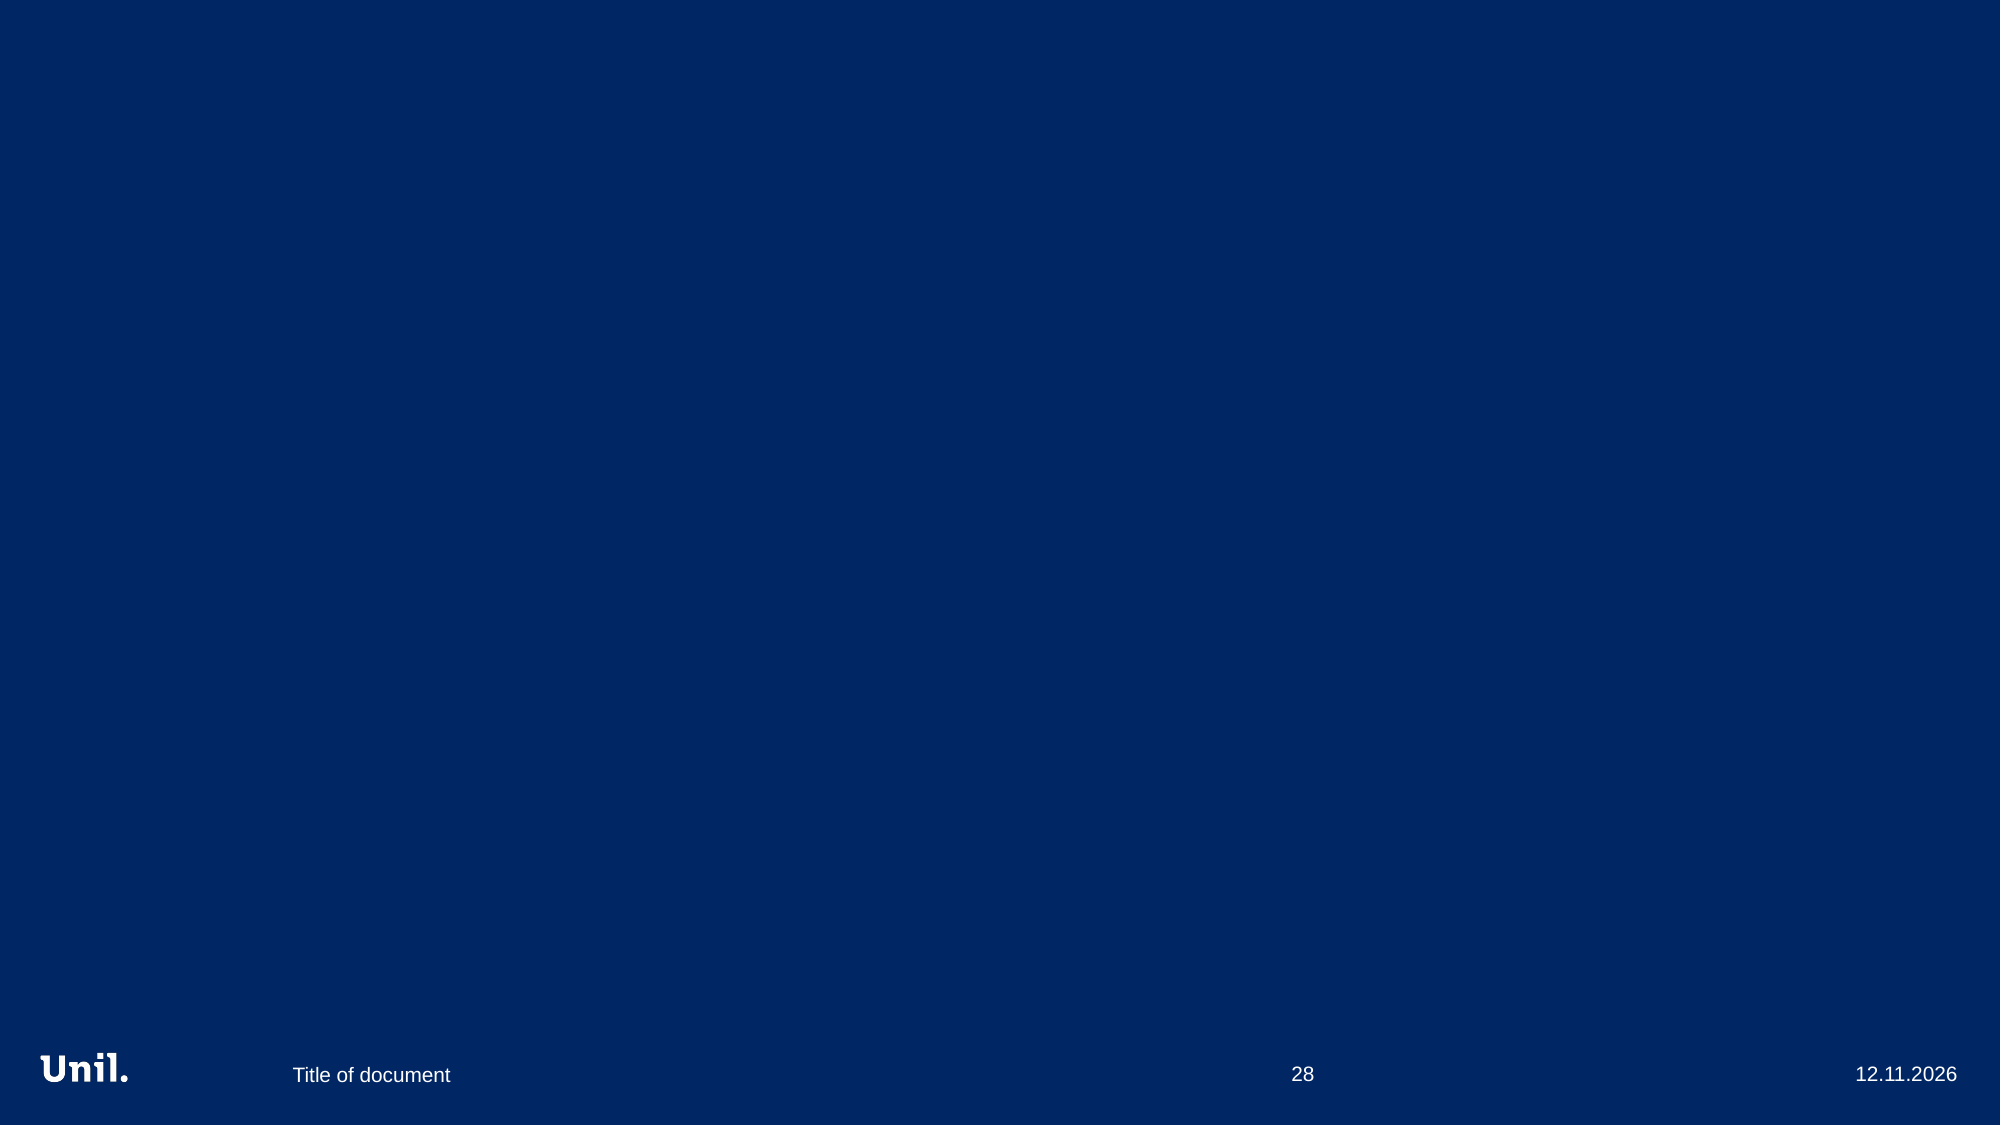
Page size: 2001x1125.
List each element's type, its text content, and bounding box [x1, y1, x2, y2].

picture [27, 1042, 141, 1095]
slide_number 28 [1250, 1037, 1355, 1086]
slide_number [1789, 1026, 1958, 1086]
footer Title of document [292, 1011, 1048, 1087]
